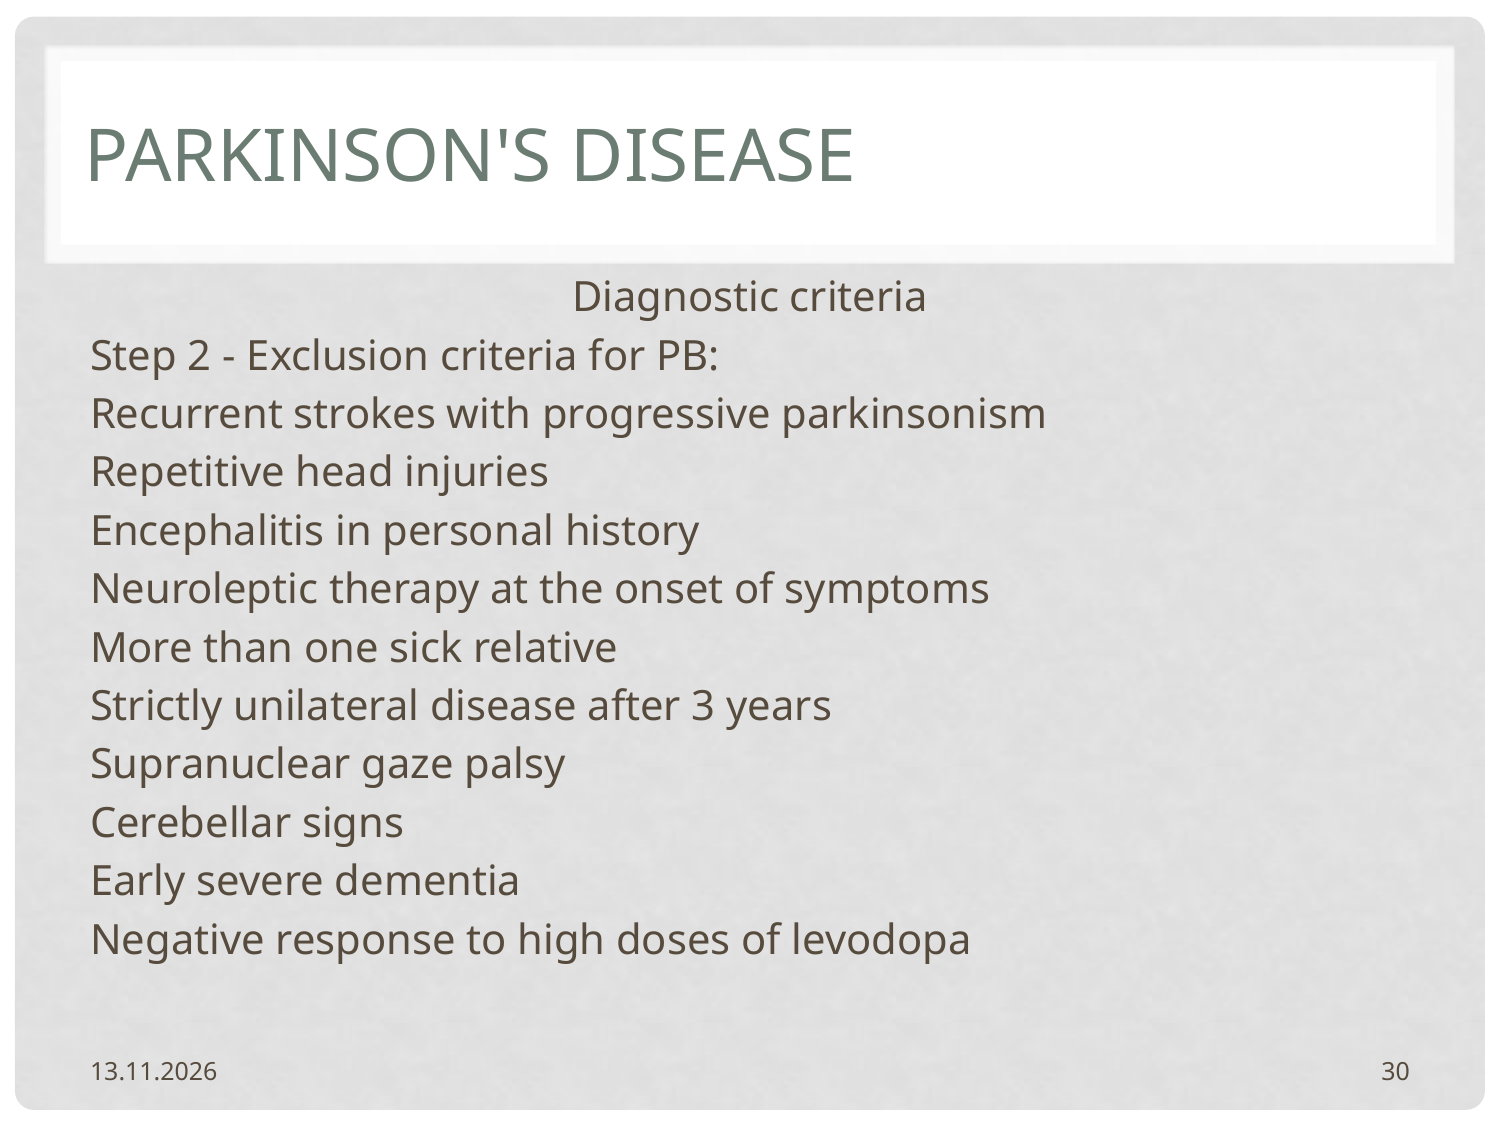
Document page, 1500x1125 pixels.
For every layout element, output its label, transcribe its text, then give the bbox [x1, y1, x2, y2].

list Diagnostic criteria Step 2 - Exclusion criteria for PB: Recurrent strokes with progressive parkinsonism Repetitive head injuries Encephalitis in personal history Neuroleptic therapy at the onset of symptoms More than one sick relative Strictly unilateral disease after 3 years Supranuclear gaze palsy Cerebellar signs Early severe dementia Negative response to high doses of levodopa [75, 262, 1425, 1088]
slide_number 30 [1074, 1042, 1425, 1103]
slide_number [75, 1042, 425, 1103]
title PARKINSON'S DISEASE [69, 66, 1425, 238]
